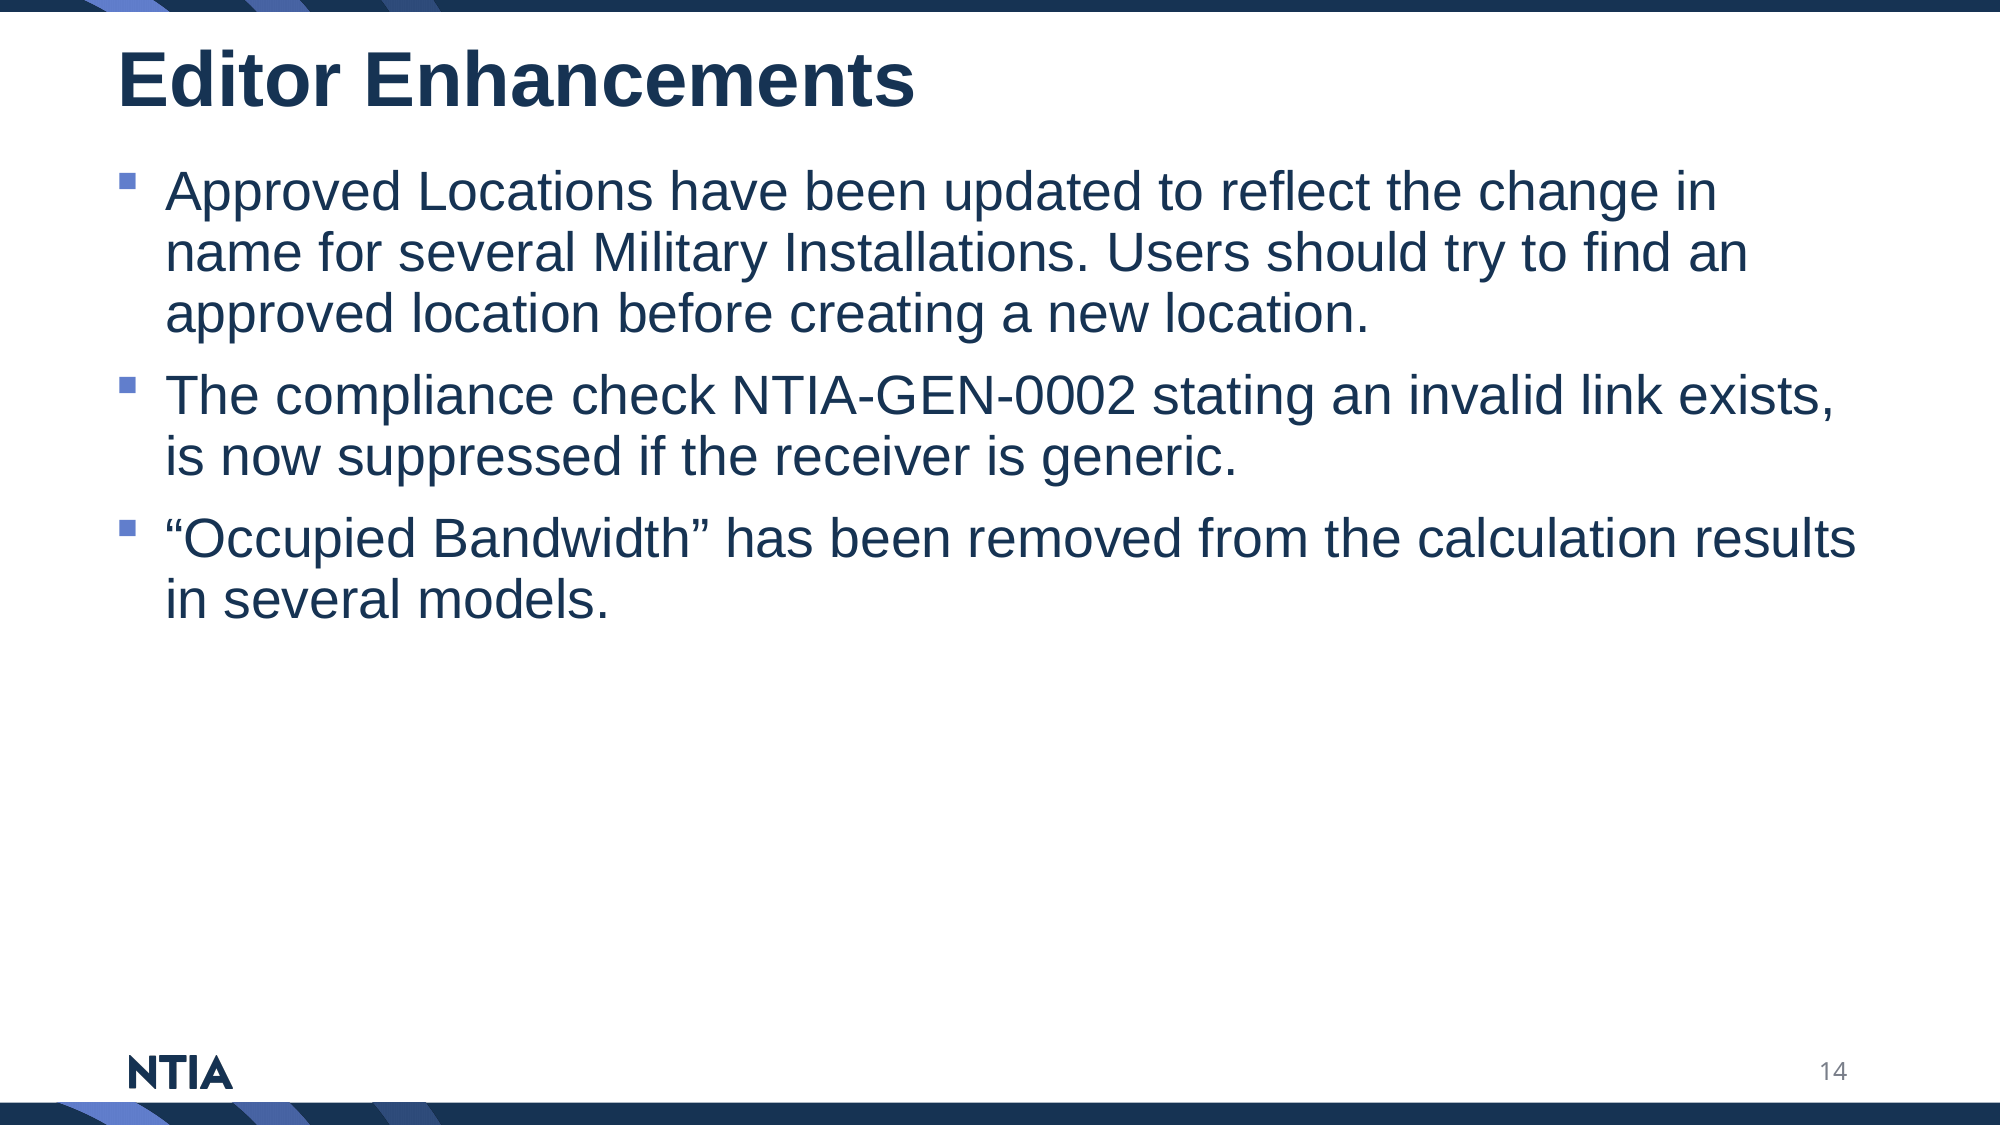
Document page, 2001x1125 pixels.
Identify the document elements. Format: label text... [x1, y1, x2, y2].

picture [0, 0, 471, 12]
picture [0, 1102, 471, 1125]
title Editor Enhancements [99, 14, 938, 139]
picture [129, 1055, 233, 1089]
slide_number 14 [1412, 1042, 1863, 1103]
list Approved Locations have been updated to reflect the change in name for several Military Installations. Users should try to find an approved location before creating a new location. The compliance check NTIA-GEN-0002 stating an invalid link exists, is now suppressed if the receiver is generic. “Occupied Bandwidth” has been removed from the calculation results in several models. [99, 152, 1879, 1029]
